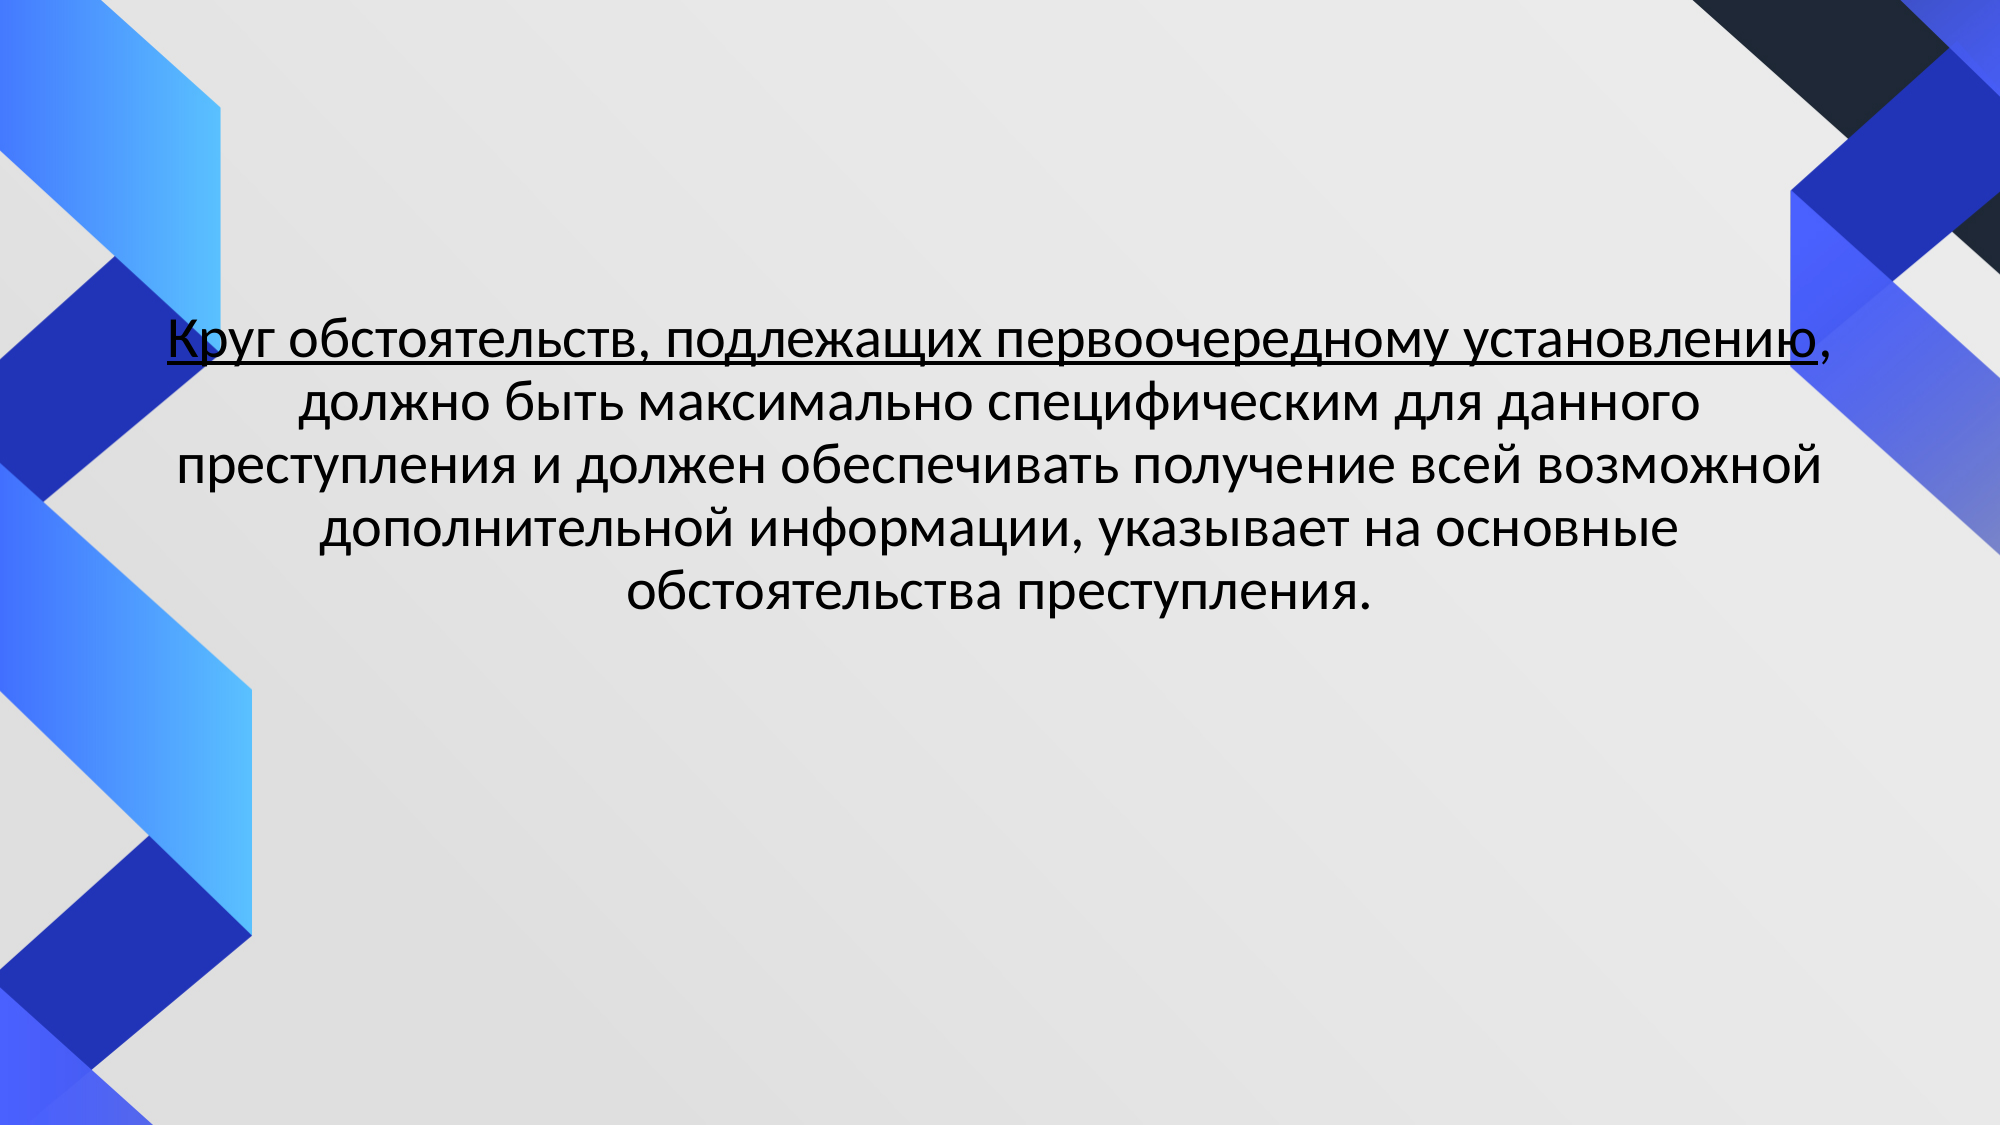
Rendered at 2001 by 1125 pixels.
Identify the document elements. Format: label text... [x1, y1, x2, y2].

list Круг обстоятельств, подлежащих первоочередному установлению, должно быть максимально специфическим для данного преступления и должен обеспечивать получение всей возможной дополнительной информации, указывает на основные обстоятельства преступления. [137, 299, 1863, 1014]
picture [0, 0, 2000, 1125]
